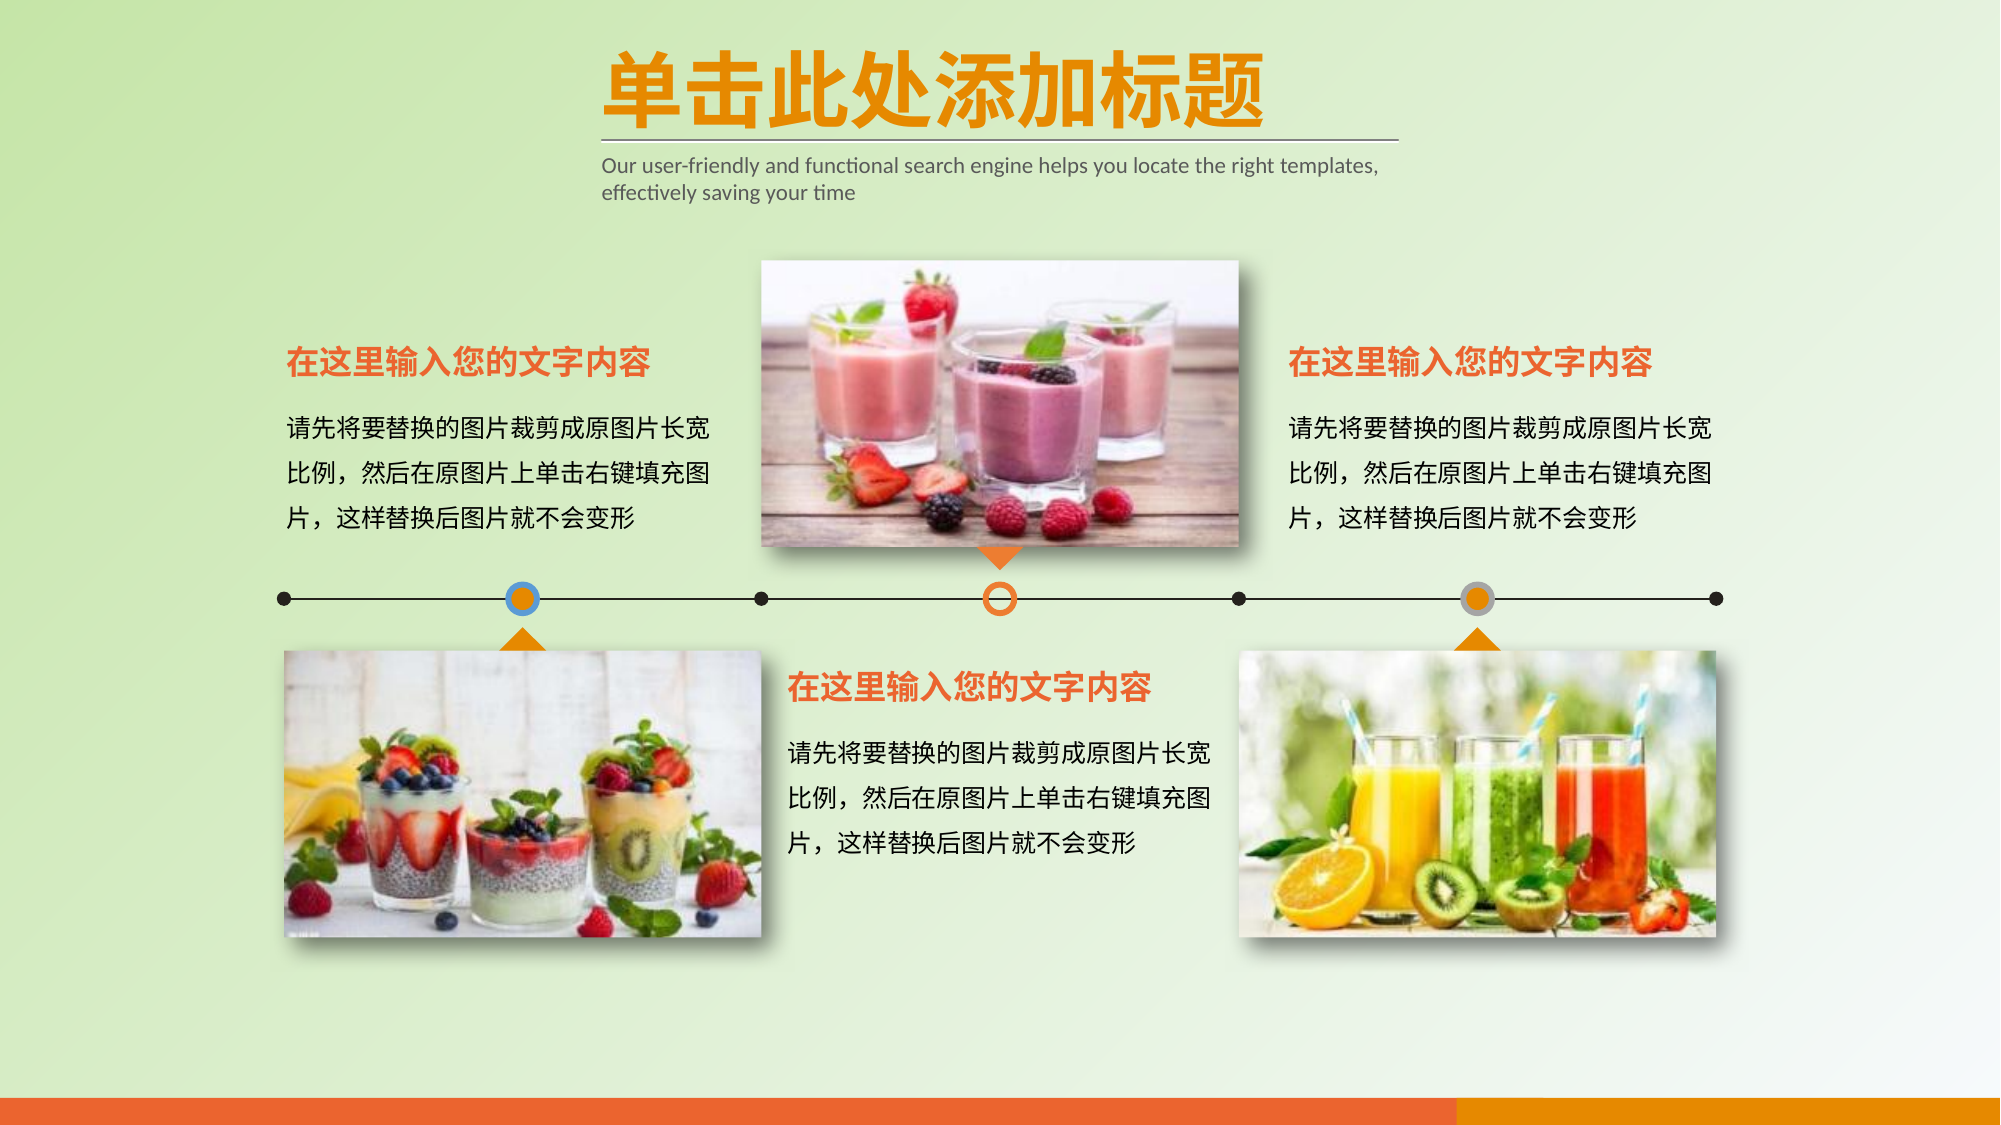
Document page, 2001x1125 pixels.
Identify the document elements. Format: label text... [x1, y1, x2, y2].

text_box [1238, 650, 1717, 938]
text_box [284, 650, 762, 938]
text_box 请先将要替换的图片裁剪成原图片长宽比例，然后在原图片上单击右键填充图片，这样替换后图片就不会变形 [772, 715, 1237, 865]
text_box 请先将要替换的图片裁剪成原图片长宽比例，然后在原图片上单击右键填充图片，这样替换后图片就不会变形 [1273, 390, 1738, 540]
text_box [1453, 627, 1501, 651]
text_box [499, 627, 547, 651]
text_box [761, 260, 1239, 547]
text_box 在这里输入您的文字内容 [1273, 334, 1738, 389]
text_box [276, 591, 292, 606]
text_box 在这里输入您的文字内容 [772, 658, 1237, 714]
text_box [1456, 1097, 2000, 1125]
text_box 请先将要替换的图片裁剪成原图片长宽比例，然后在原图片上单击右键填充图片，这样替换后图片就不会变形 [271, 390, 736, 540]
text_box [976, 546, 1024, 571]
text_box [0, 1097, 1456, 1125]
text_box [508, 584, 537, 614]
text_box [585, 30, 1415, 214]
text_box [1231, 591, 1247, 606]
text_box [754, 591, 769, 606]
text_box 在这里输入您的文字内容 [271, 334, 736, 389]
text_box [1463, 584, 1492, 614]
text_box [985, 584, 1015, 614]
text_box [1709, 591, 1724, 606]
